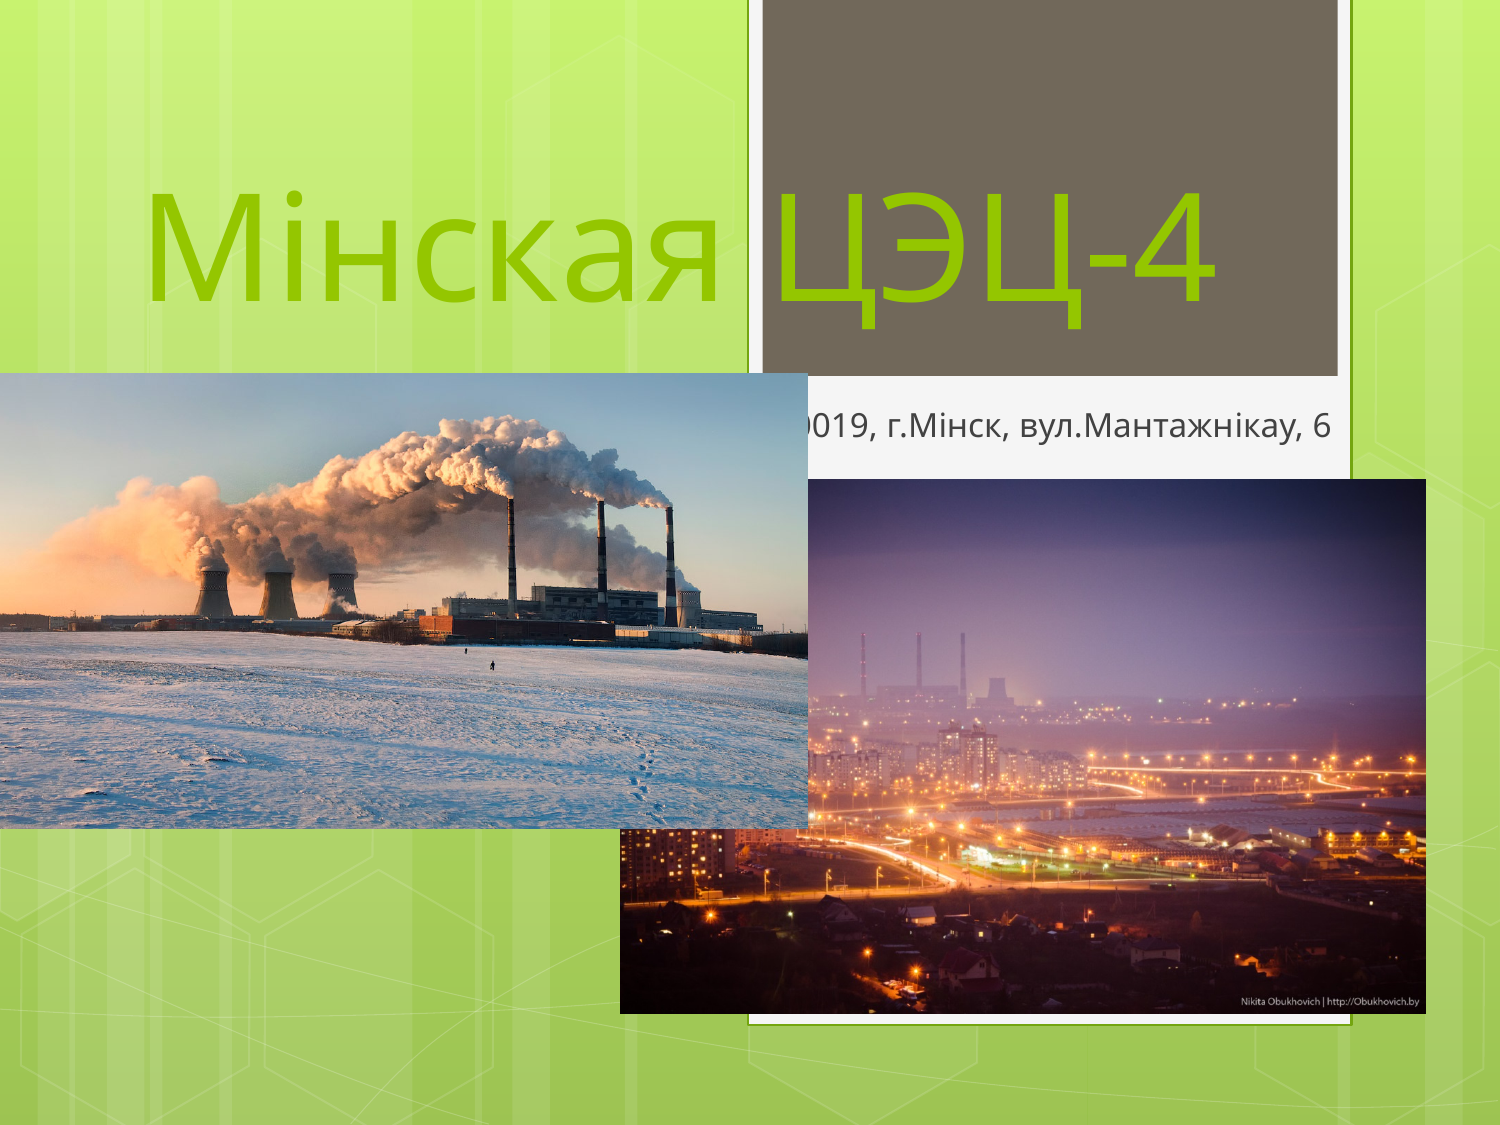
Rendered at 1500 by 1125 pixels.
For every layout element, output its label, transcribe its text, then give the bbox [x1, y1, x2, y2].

picture [0, 373, 1426, 1014]
title Мінская ЦЭЦ-4 [123, 137, 1399, 397]
subtitle 220019, г.Мінск, вул.Мантажнiкау, 6 [813, 397, 1496, 480]
